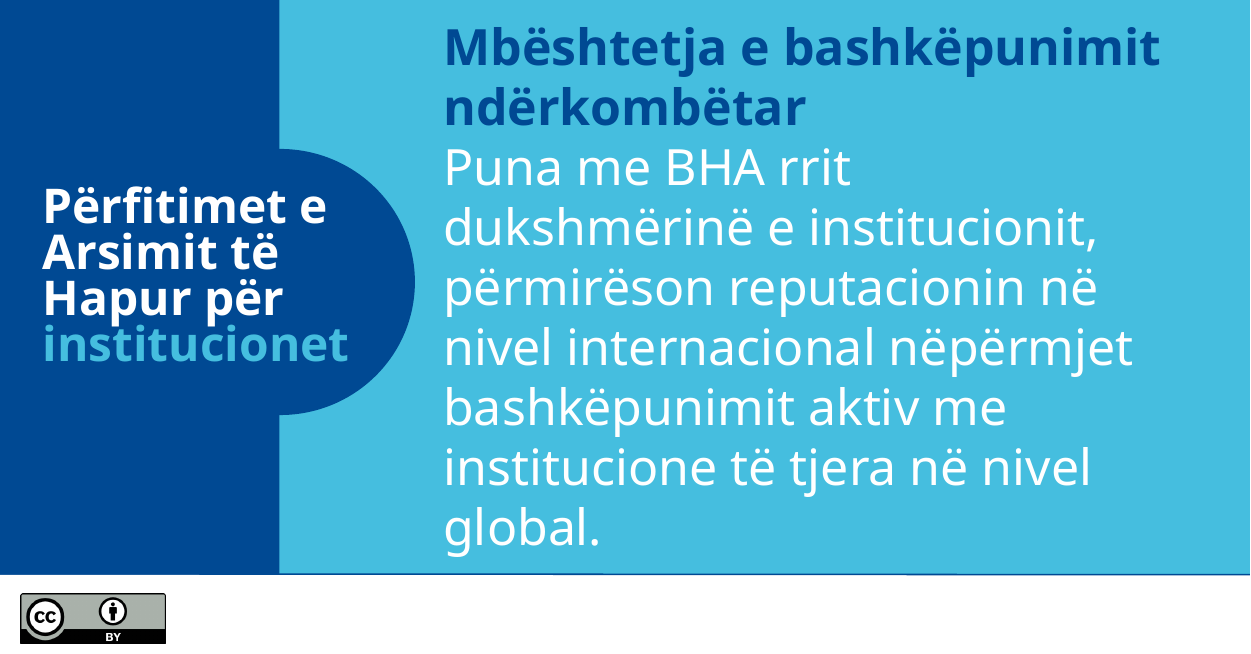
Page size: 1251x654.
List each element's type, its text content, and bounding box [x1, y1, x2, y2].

picture [20, 592, 166, 645]
text_box [382, 194, 415, 370]
text_box [206, 148, 355, 171]
text_box Mbështetja e bashkëpunimit ndërkombëtar Puna me BHA rrit dukshmërinë e institucionit, përmirëson reputacionin në nivel internacional nëpërmjet bashkëpunimit aktiv me institucione të tjera në nivel global. [428, 0, 1178, 570]
text_box [0, 0, 280, 573]
text_box [196, 386, 365, 416]
text_box [0, 582, 1250, 654]
text_box Përfitimet e Arsimit të Hapur për institucionet [27, 171, 382, 386]
